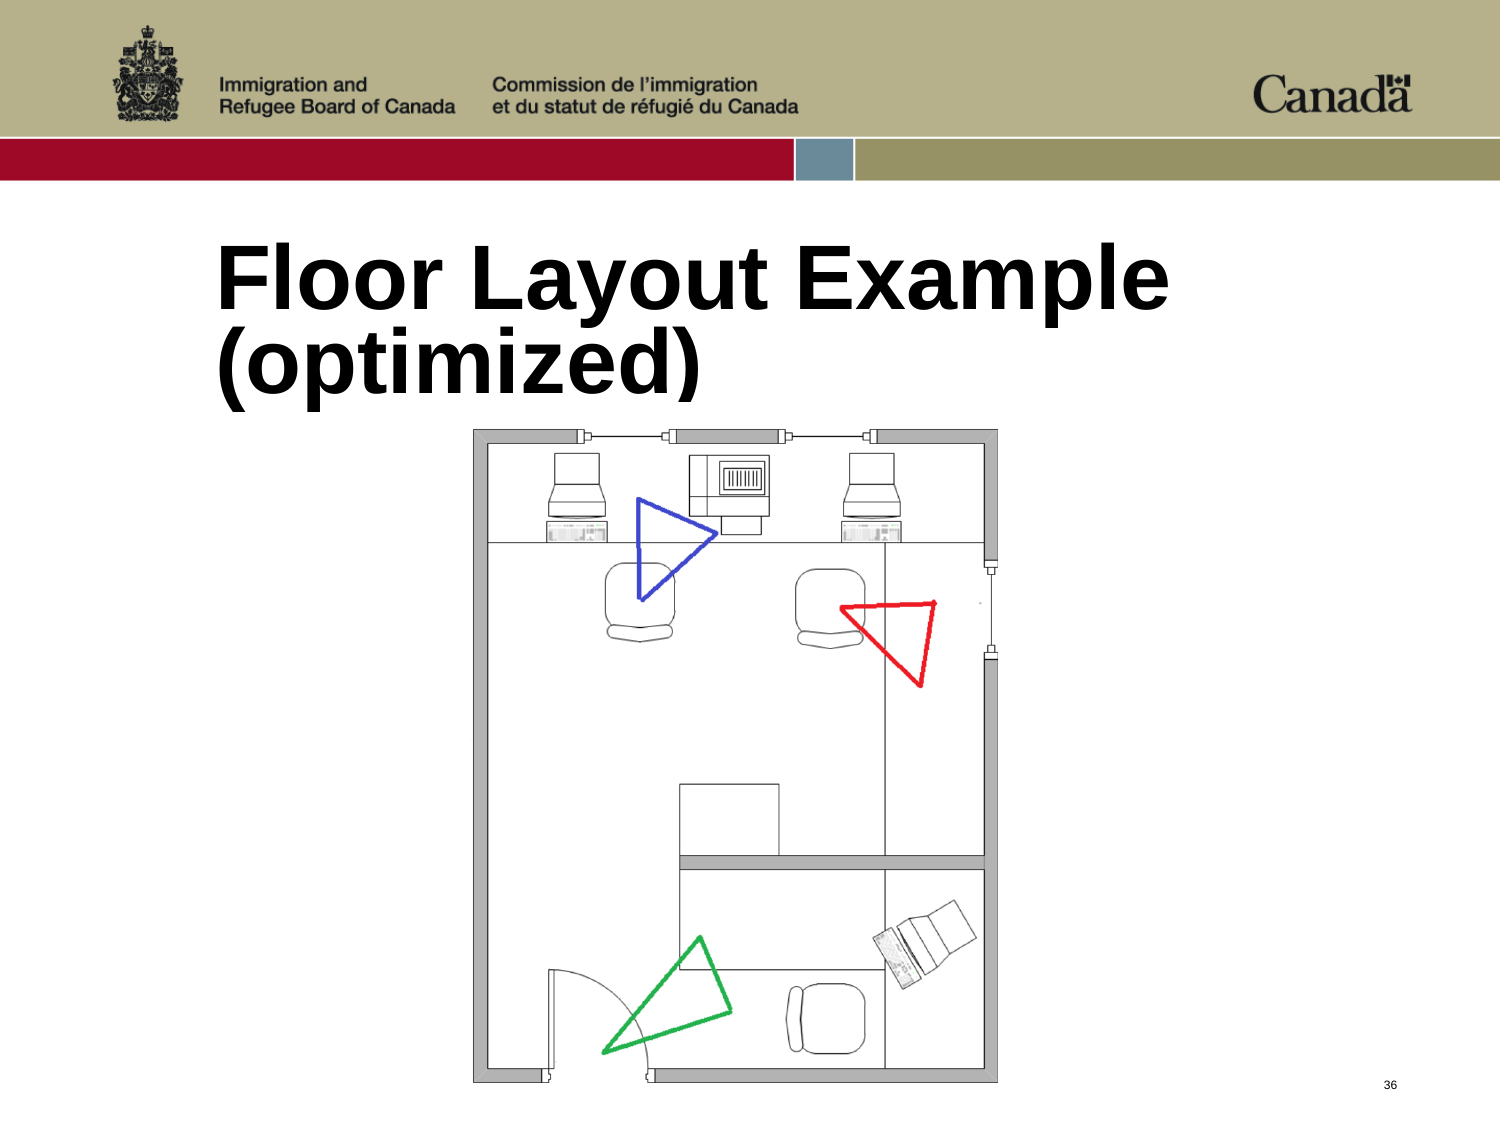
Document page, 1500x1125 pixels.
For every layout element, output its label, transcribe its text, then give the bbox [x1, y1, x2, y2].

picture [0, 0, 1500, 1125]
slide_number 36 [1100, 1025, 1413, 1100]
title Floor Layout Example (optimized) [200, 237, 1413, 425]
